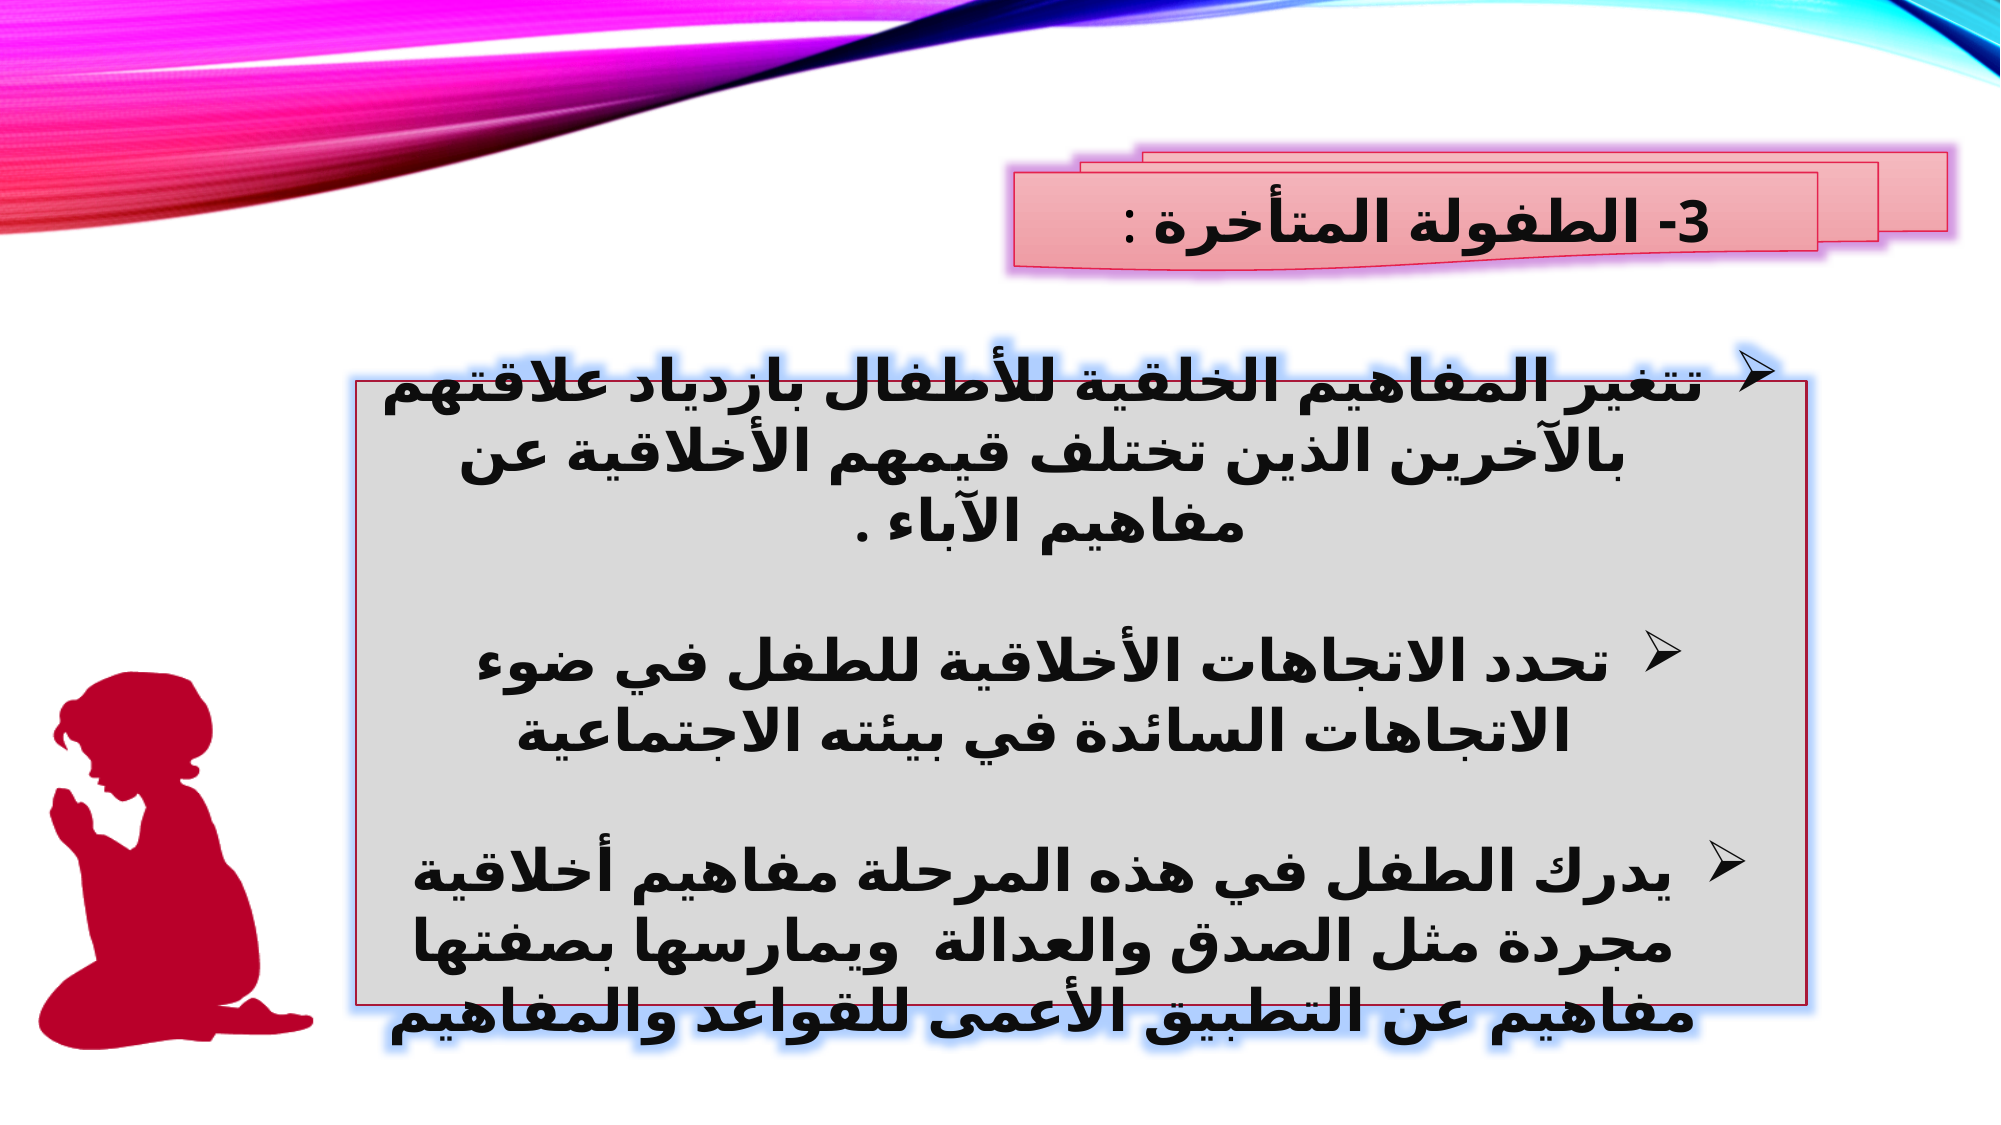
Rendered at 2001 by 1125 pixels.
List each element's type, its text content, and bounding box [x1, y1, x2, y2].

text_box 3- الطفولة المتأخرة : [1013, 151, 1949, 272]
text_box تتغير المفاهيم الخلقية للأطفال بازدياد علاقتهم بالآخرين الذين تختلف قيمهم الأخلاقية عن مفاهيم الآباء . تحدد الاتجاهات الأخلاقية للطفل في ضوء الاتجاهات السائدة في بيئته الاجتماعية يدرك الطفل في هذه المرحلة مفاهيم أخلاقية مجردة مثل الصدق والعدالة ويمارسها بصفتها مفاهيم عن التطبيق الأعمى للقواعد والمفاهيم [355, 380, 1808, 1006]
picture [1910, 0, 2000, 45]
picture [0, 0, 2000, 237]
picture [1890, 0, 2000, 75]
picture [38, 671, 317, 1051]
